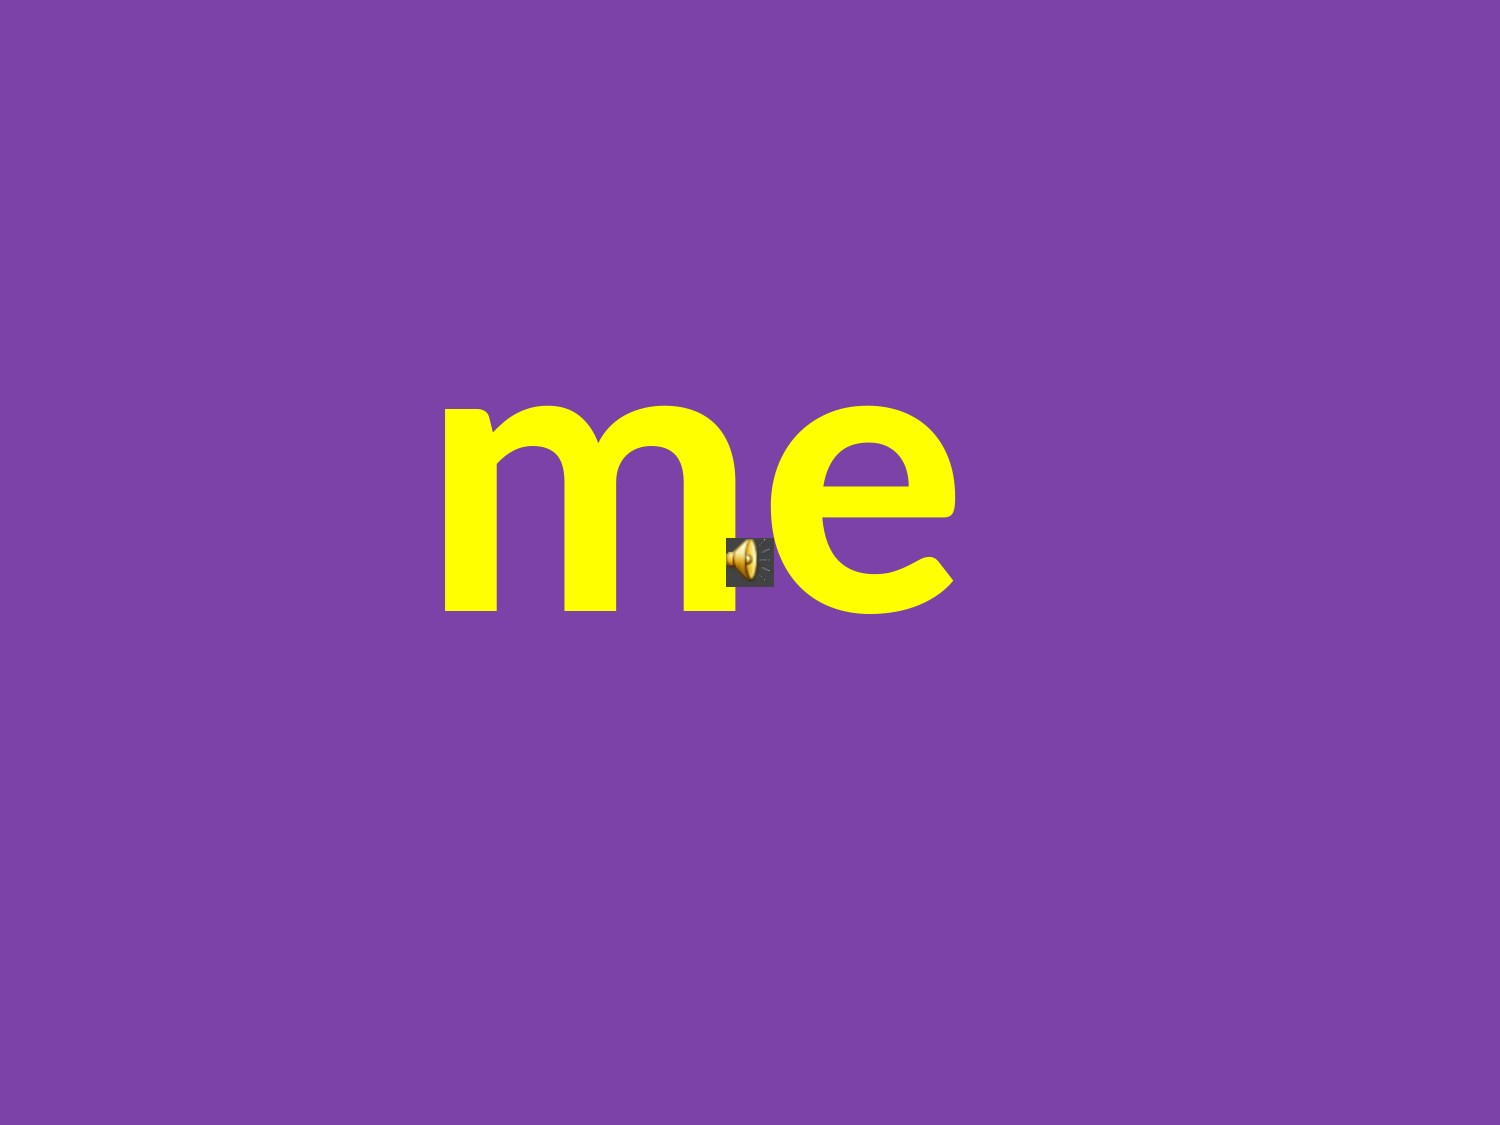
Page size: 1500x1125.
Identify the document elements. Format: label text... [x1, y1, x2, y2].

picture [724, 537, 776, 588]
text_box me [212, 187, 1175, 703]
